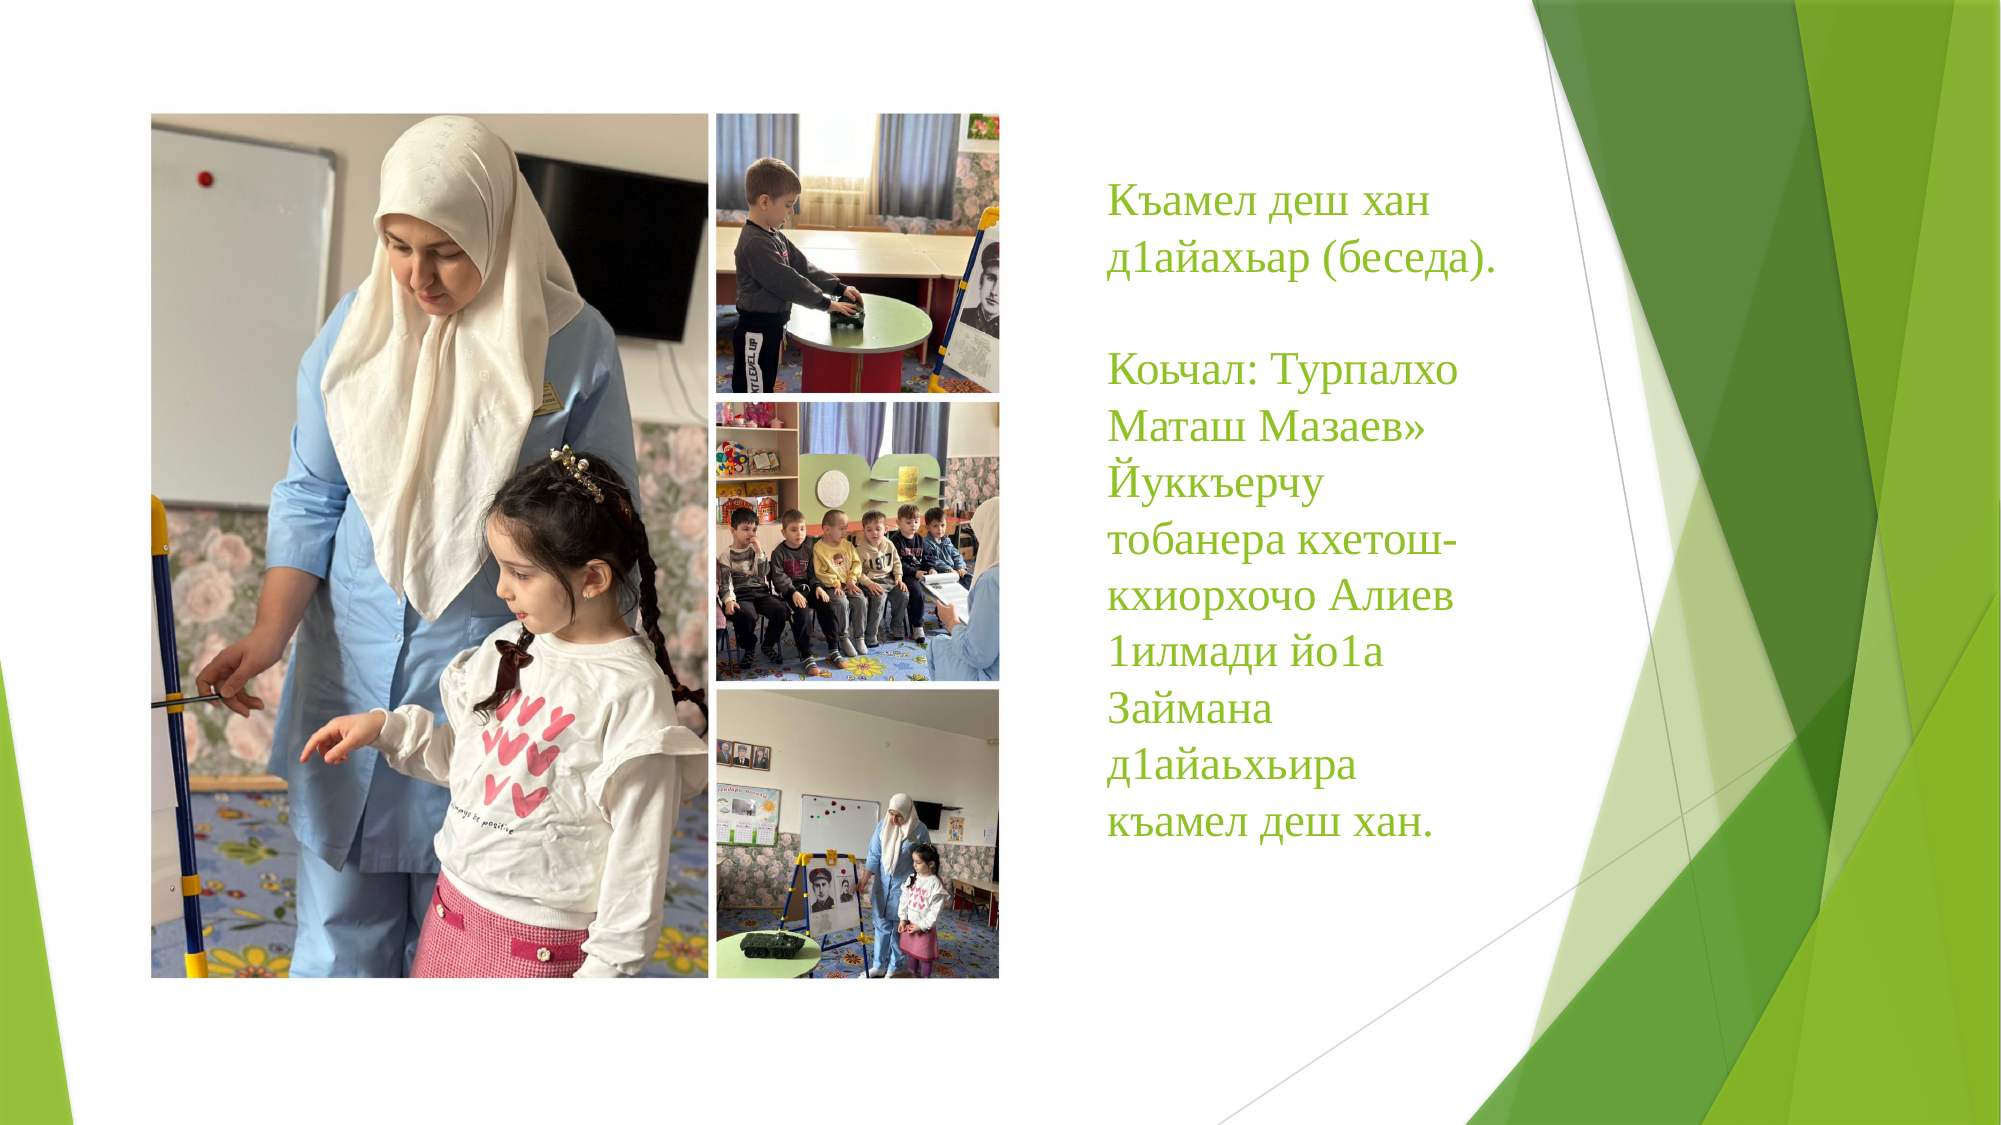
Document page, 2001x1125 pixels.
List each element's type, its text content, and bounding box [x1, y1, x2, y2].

title Къамел деш хан д1айахьар (беседа). Коьчал: Турпалхо Маташ Мазаев» Йуккъерчу тобанера кхетош-кхиорхочо Алиев 1илмади йо1а Займана д1айаьхьира къамел деш хан. [1092, 161, 1522, 856]
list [146, 109, 1004, 982]
